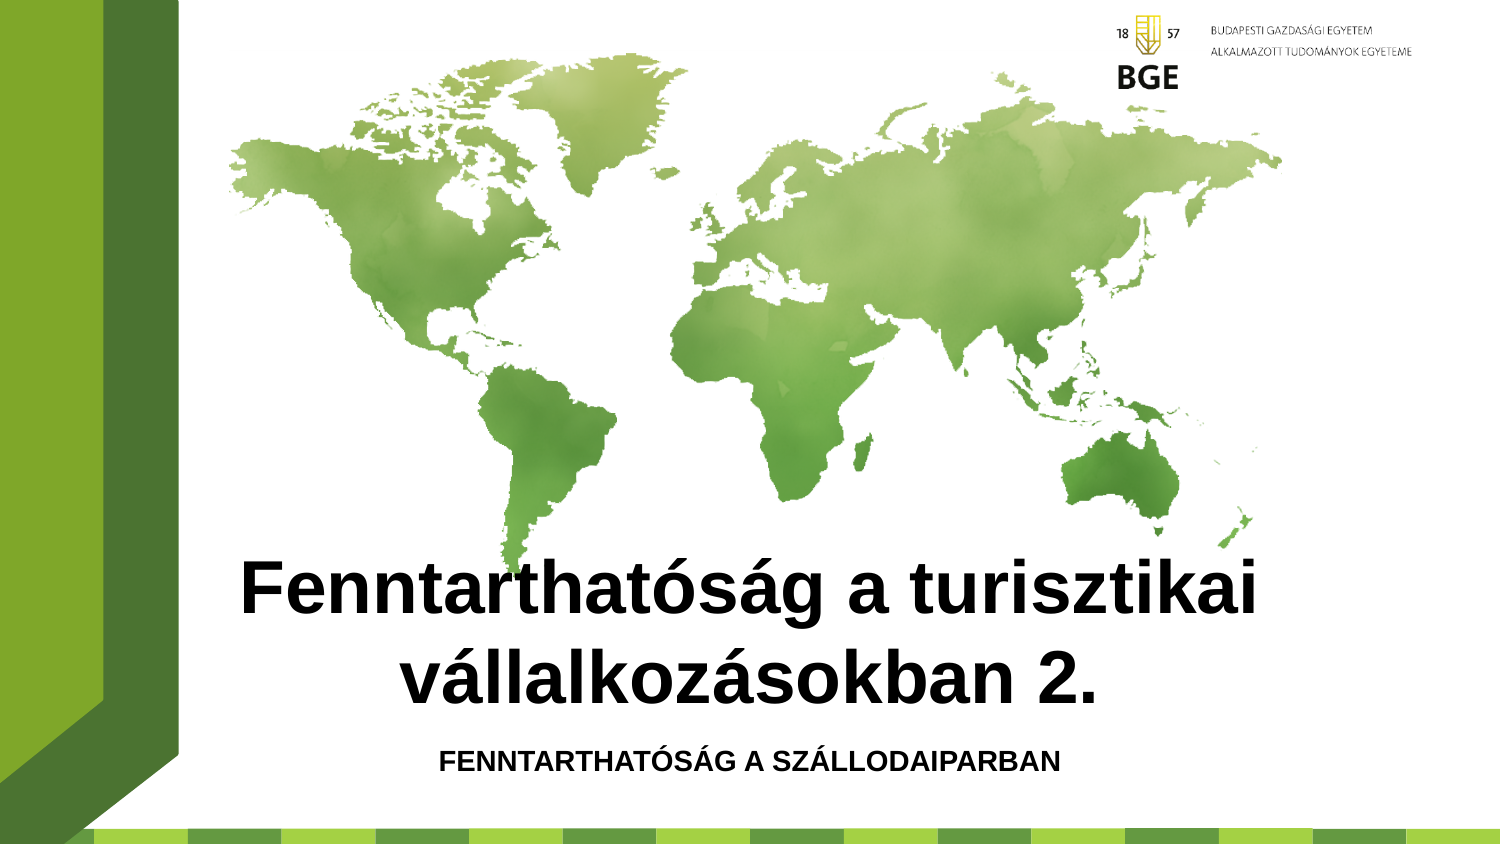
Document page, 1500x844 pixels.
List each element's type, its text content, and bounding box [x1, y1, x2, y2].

list FENNTARTHATÓSÁG A SZÁLLODAIPARBAN [127, 724, 1500, 796]
text_box [0, 0, 104, 784]
picture [229, 8, 1412, 540]
text_box [0, 0, 179, 844]
list Fenntarthatóság a turisztikai vállalkozásokban 2. [179, 540, 1500, 718]
